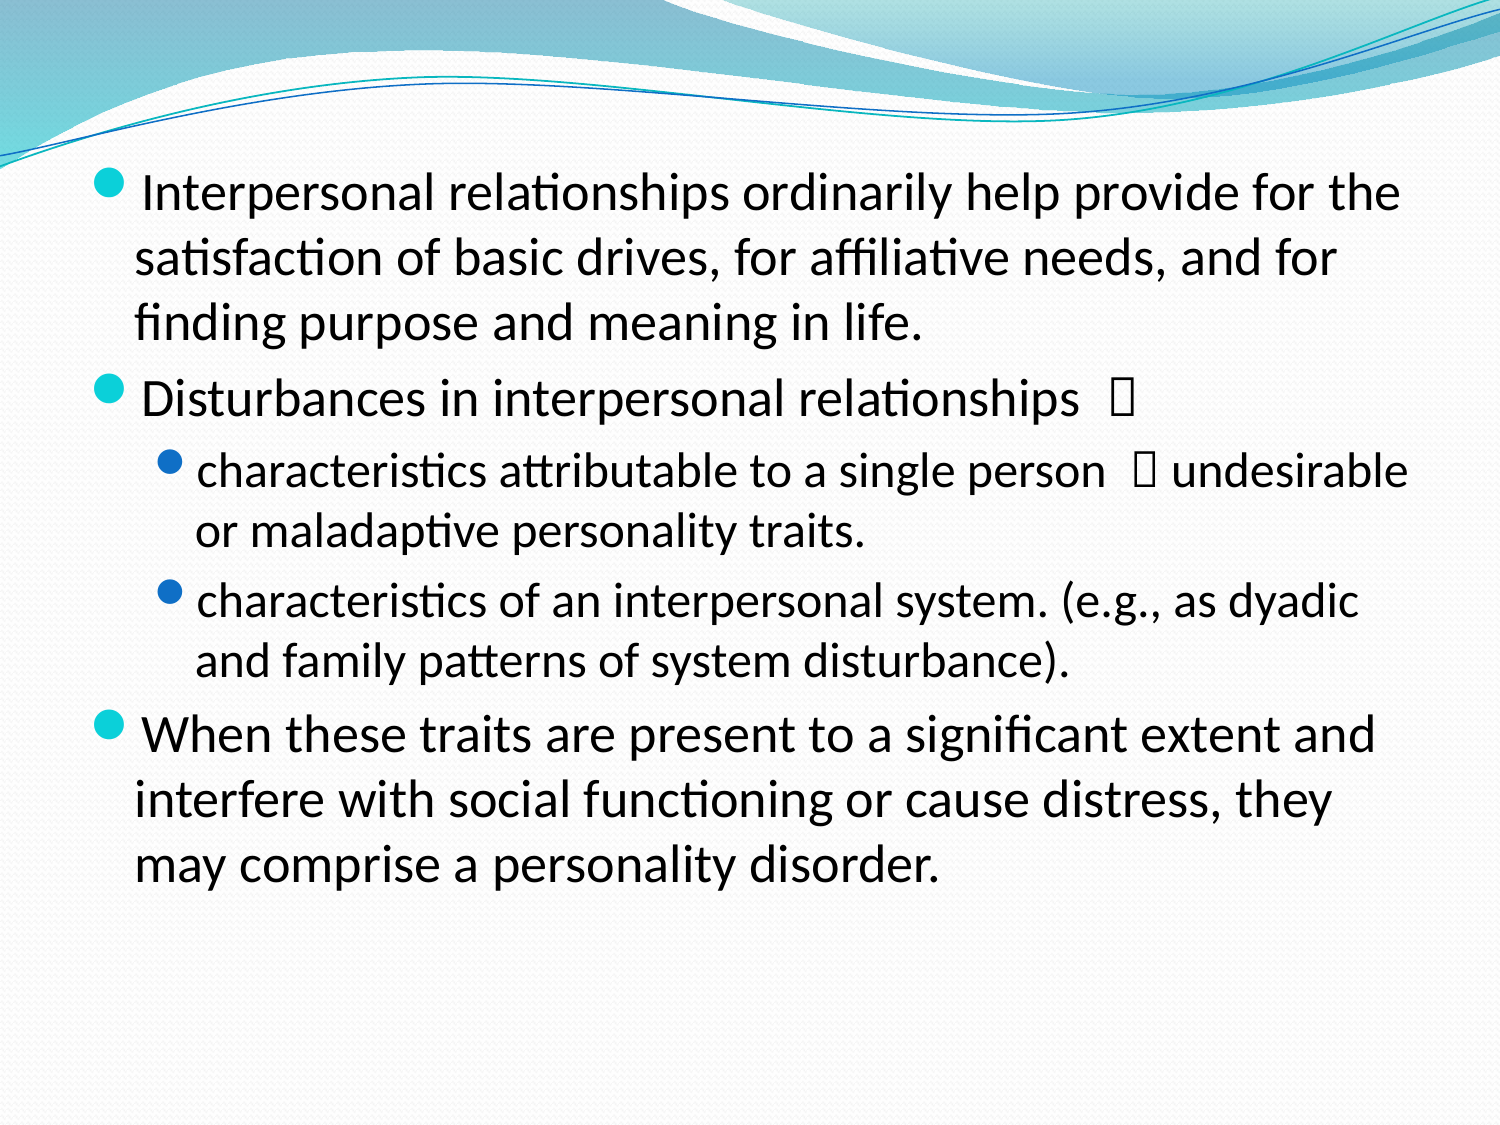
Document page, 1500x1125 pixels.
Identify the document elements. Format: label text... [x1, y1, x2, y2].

list Interpersonal relationships ordinarily help provide for the satisfaction of basic drives, for affiliative needs, and for finding purpose and meaning in life. Disturbances in interpersonal relationships  characteristics attributable to a single person  undesirable or maladaptive personality traits. characteristics of an interpersonal system. (e.g., as dyadic and family patterns of system disturbance). When these traits are present to a significant extent and interfere with social functioning or cause distress, they may comprise a personality disorder. [75, 149, 1425, 1038]
